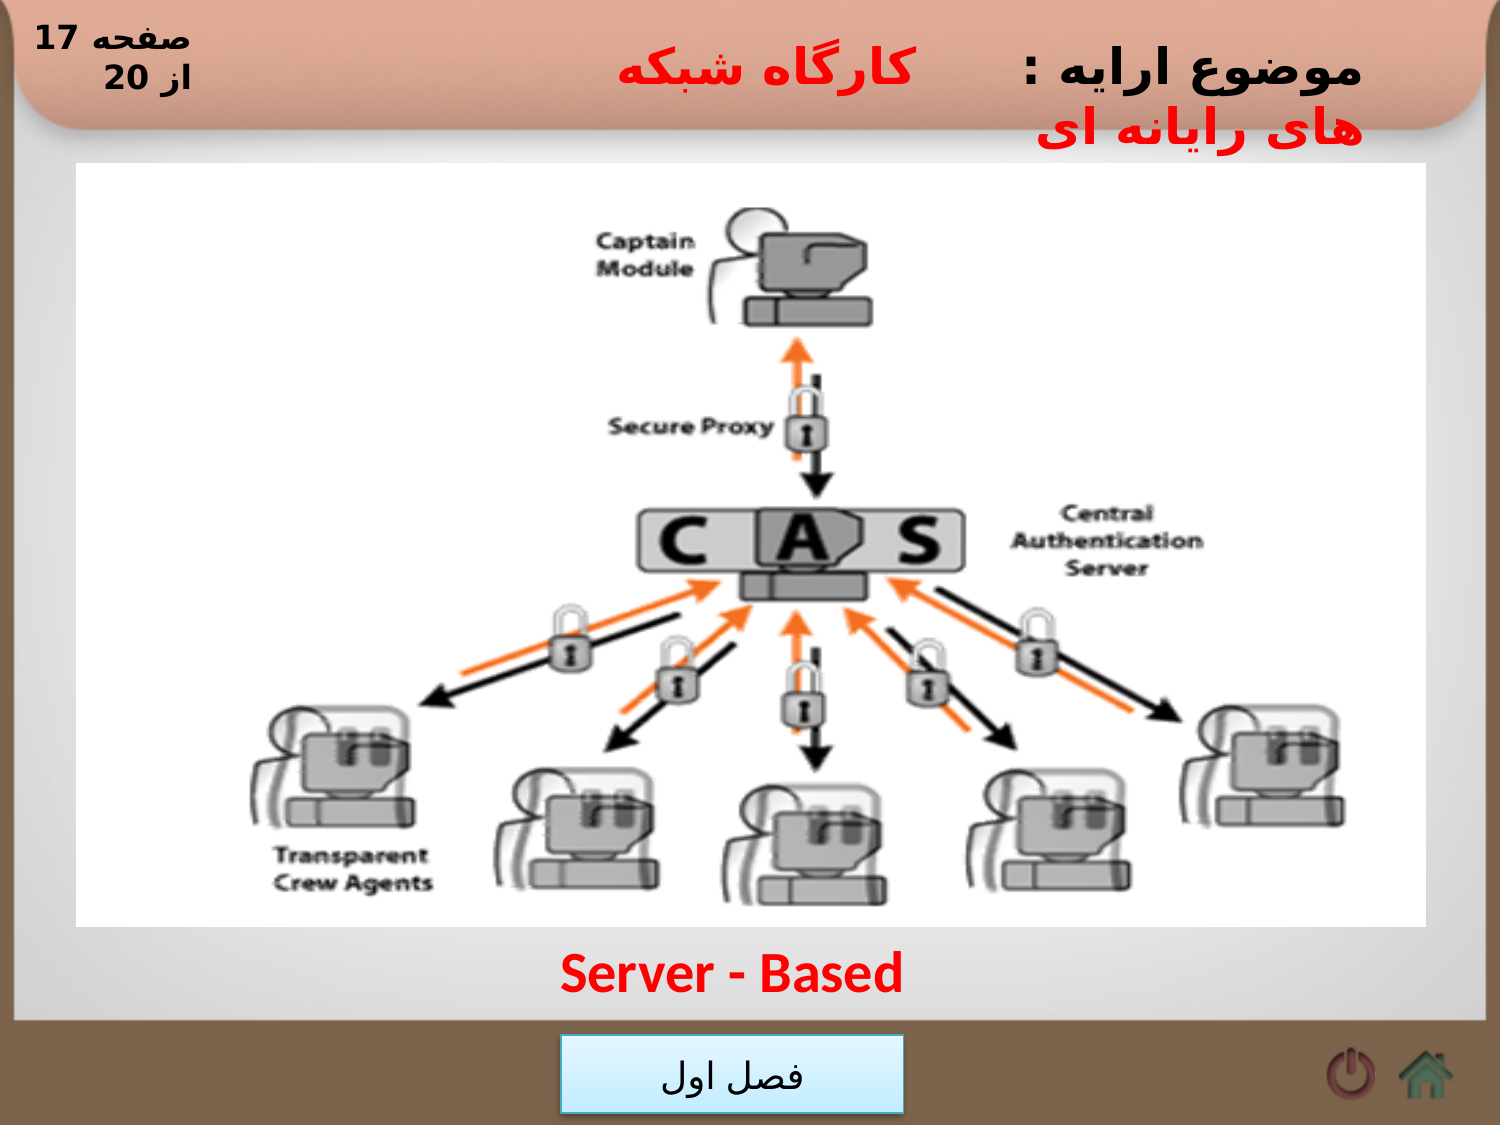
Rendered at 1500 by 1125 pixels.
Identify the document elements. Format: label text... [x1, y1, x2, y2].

text_box فصل اول [560, 1034, 904, 1114]
text_box موضوع ارایه : کارگاه شبکه های رایانه ای [585, 26, 1380, 161]
text_box Server - Based [545, 935, 920, 1012]
picture [0, 0, 1500, 1125]
text_box صفحه 17 از 20 [0, 9, 207, 104]
